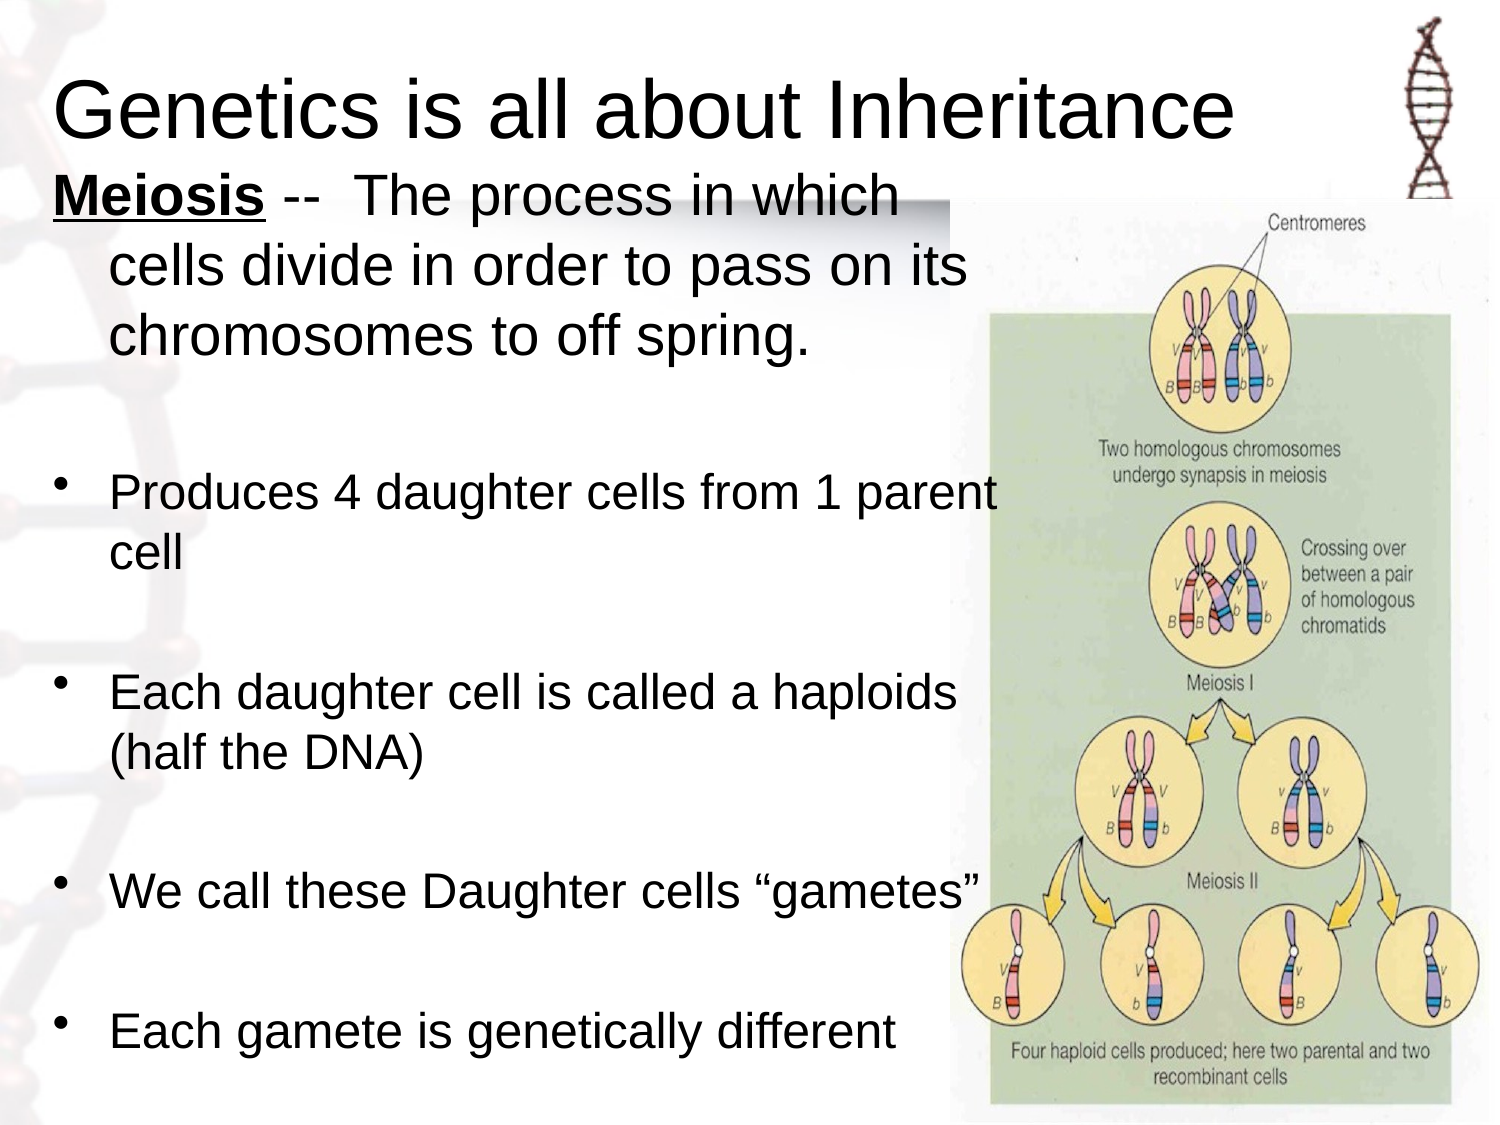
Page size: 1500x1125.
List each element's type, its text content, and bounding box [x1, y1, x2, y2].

picture [0, 0, 1500, 1125]
title Genetics is all about Inheritance [37, 27, 1381, 182]
list Meiosis -- The process in which cells divide in order to pass on its chromosomes to off spring. Produces 4 daughter cells from 1 parent cell Each daughter cell is called a haploids (half the DNA) We call these Daughter cells “gametes” Each gamete is genetically different [37, 149, 1050, 953]
